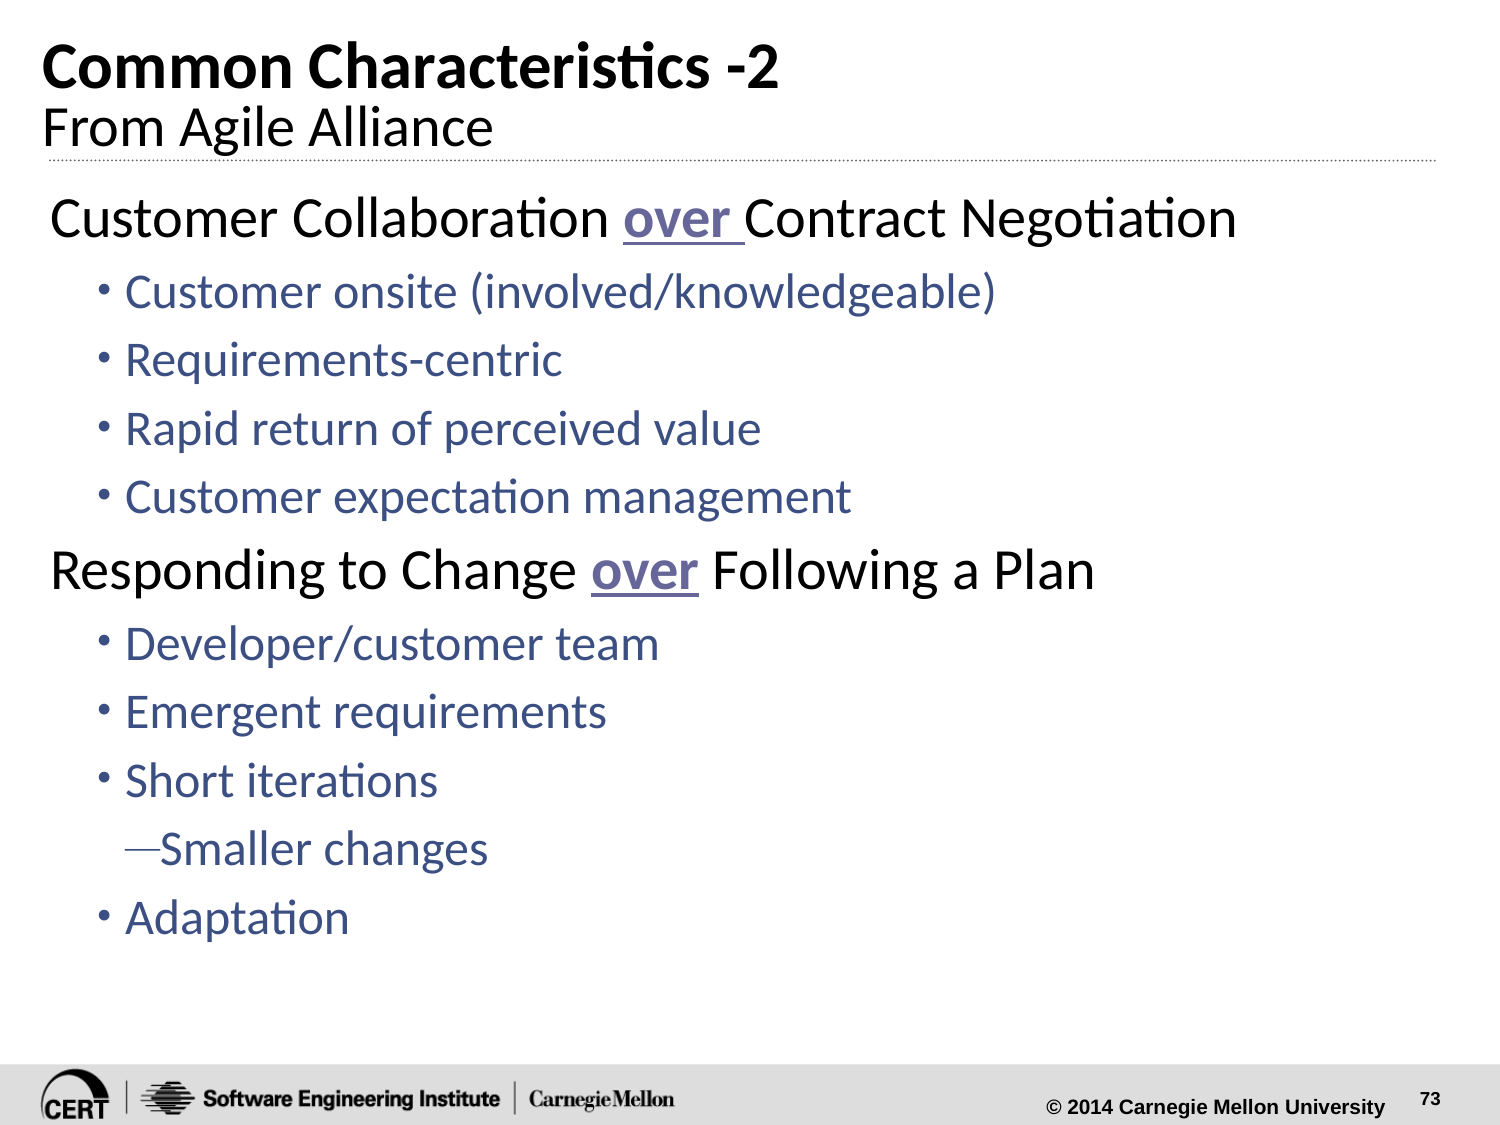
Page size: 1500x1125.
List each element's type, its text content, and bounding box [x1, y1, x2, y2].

title Common Characteristics -2 From Agile Alliance [42, 37, 1434, 155]
list Customer Collaboration over Contract Negotiation Customer onsite (involved/knowledgeable) Requirements-centric Rapid return of perceived value Customer expectation management Responding to Change over Following a Plan Developer/customer team Emergent requirements Short iterations Smaller changes Adaptation [49, 187, 1438, 1001]
picture [24, 1065, 688, 1125]
